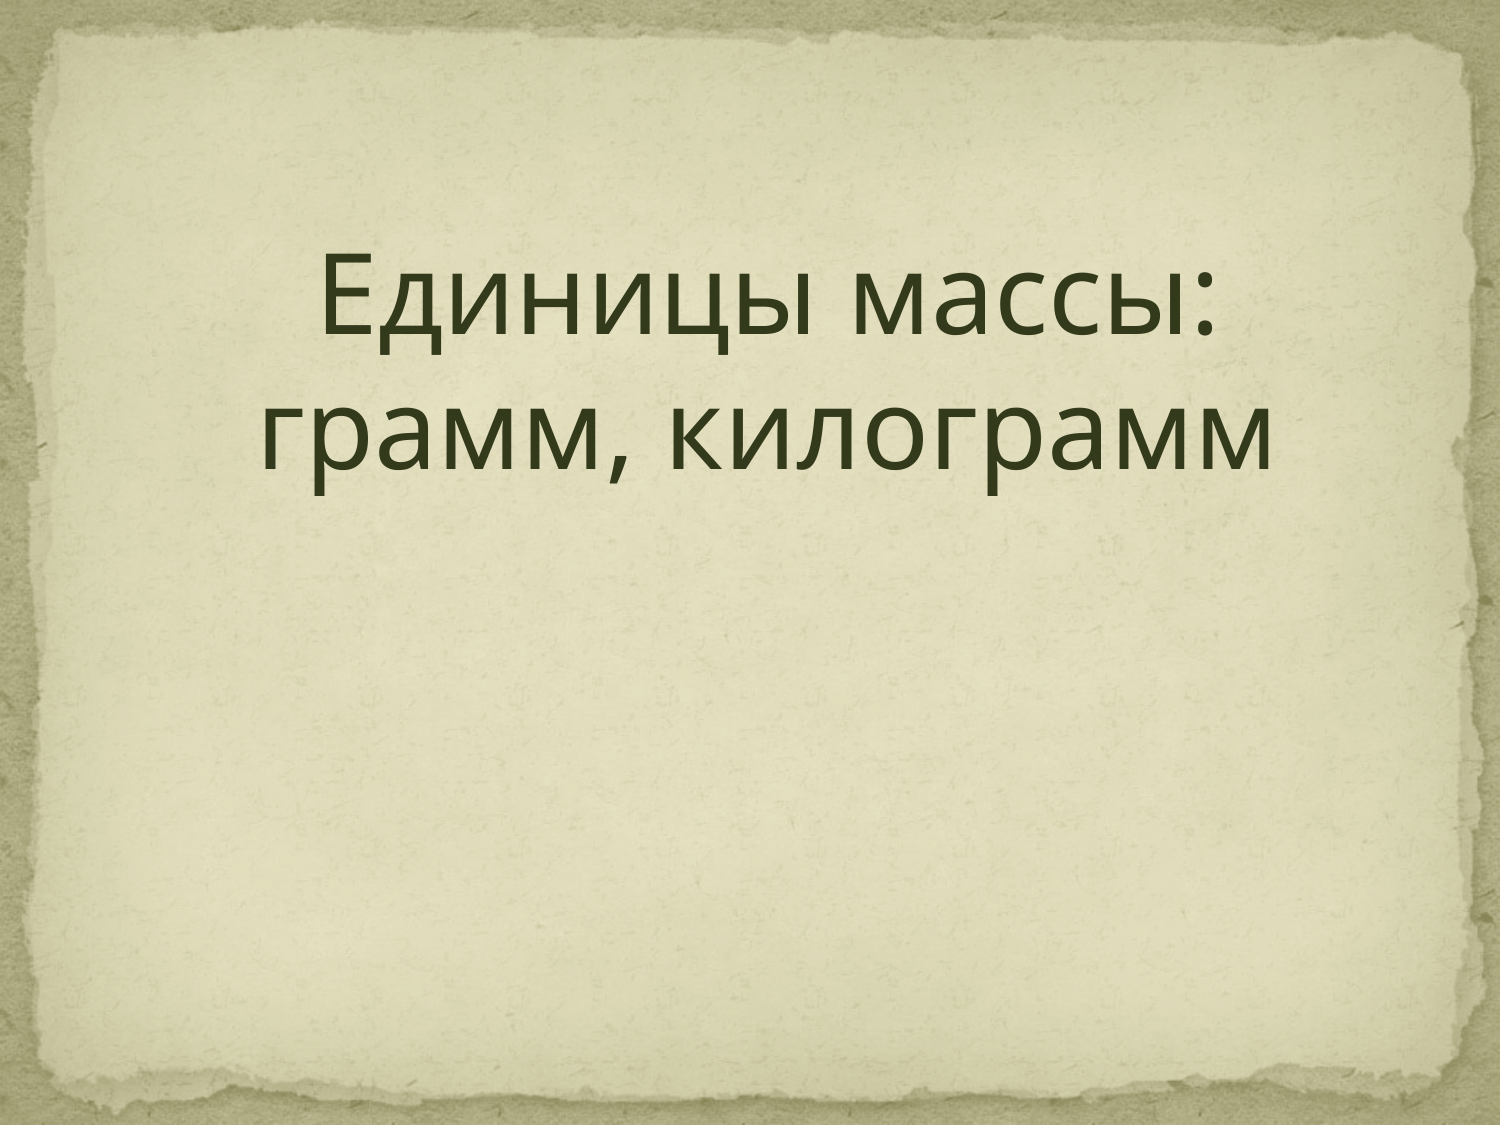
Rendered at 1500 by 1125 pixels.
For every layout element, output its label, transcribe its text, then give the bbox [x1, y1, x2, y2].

text_box Единицы массы: грамм, килограмм [100, 184, 1436, 545]
